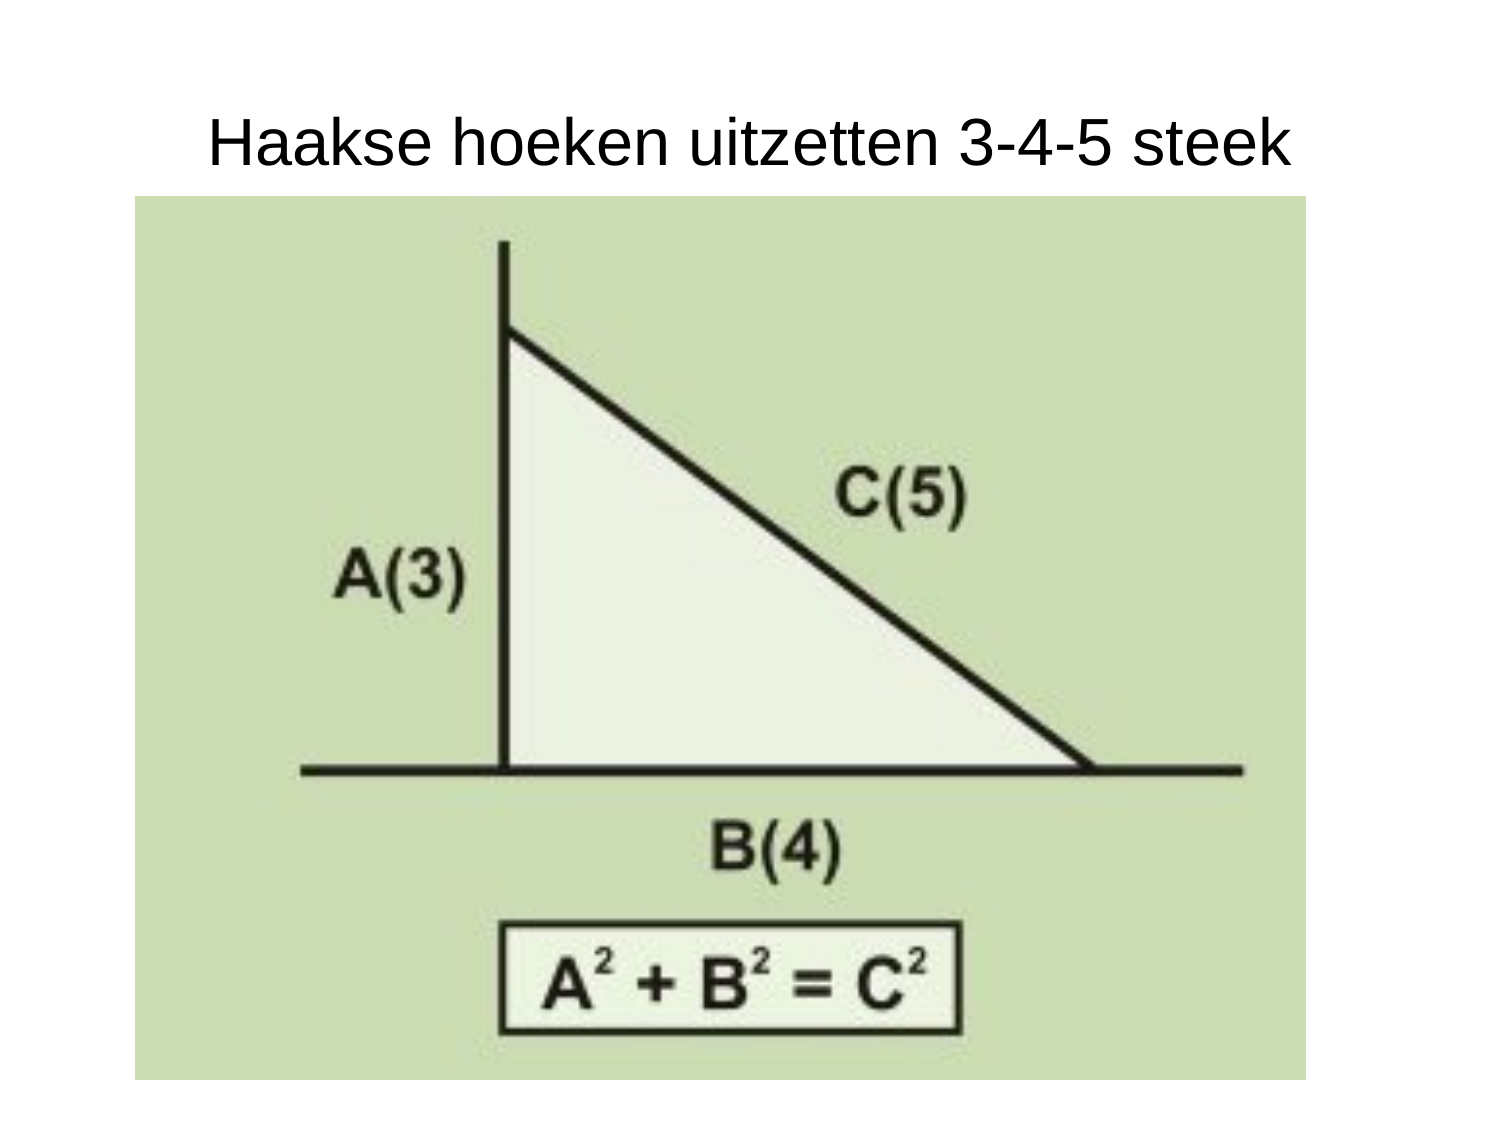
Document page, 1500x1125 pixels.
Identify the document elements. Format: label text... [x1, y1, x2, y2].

picture [135, 196, 1306, 1080]
title Haakse hoeken uitzetten 3-4-5 steek [75, 45, 1425, 233]
